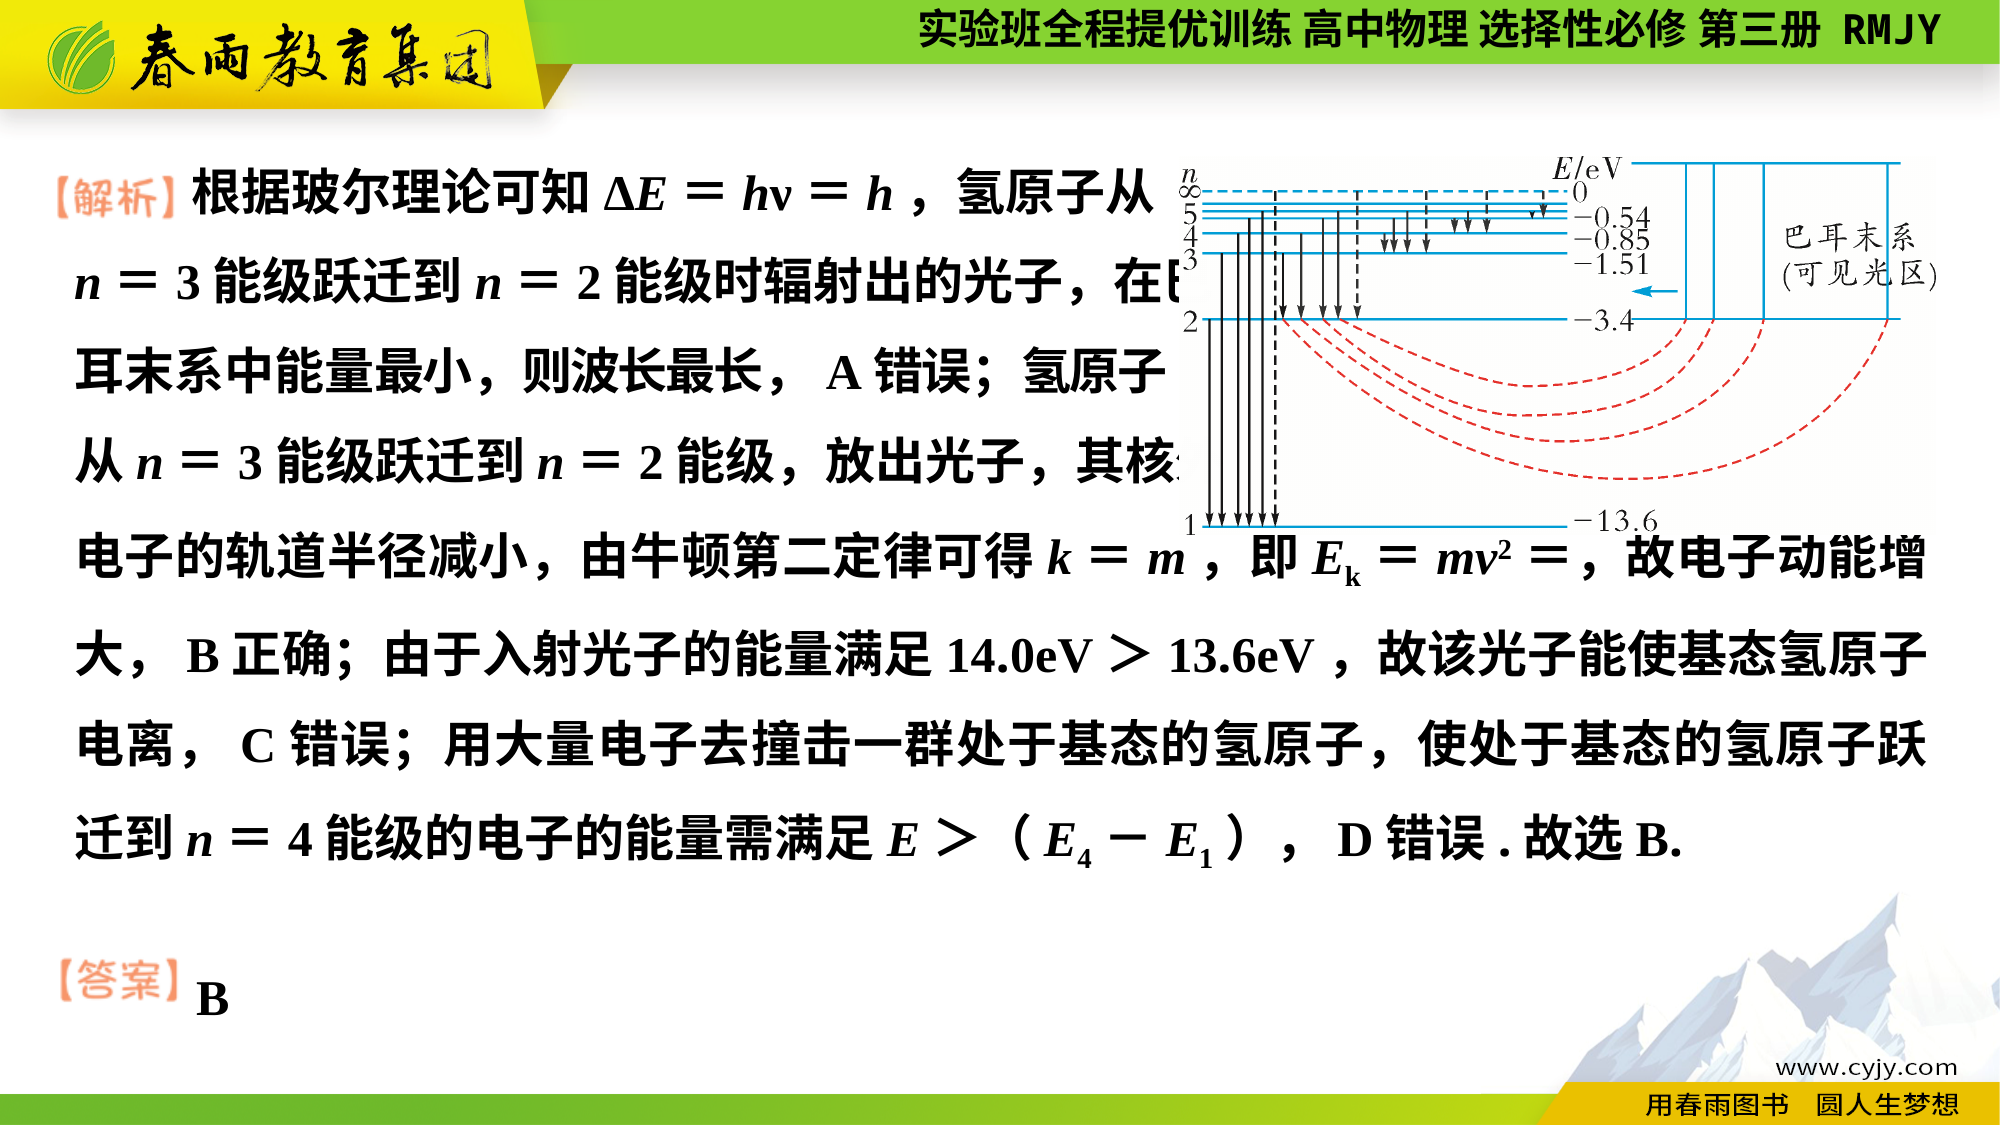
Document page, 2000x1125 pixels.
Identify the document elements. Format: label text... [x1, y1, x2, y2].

picture [0, 0, 2000, 1125]
text_box B [56, 927, 407, 1033]
